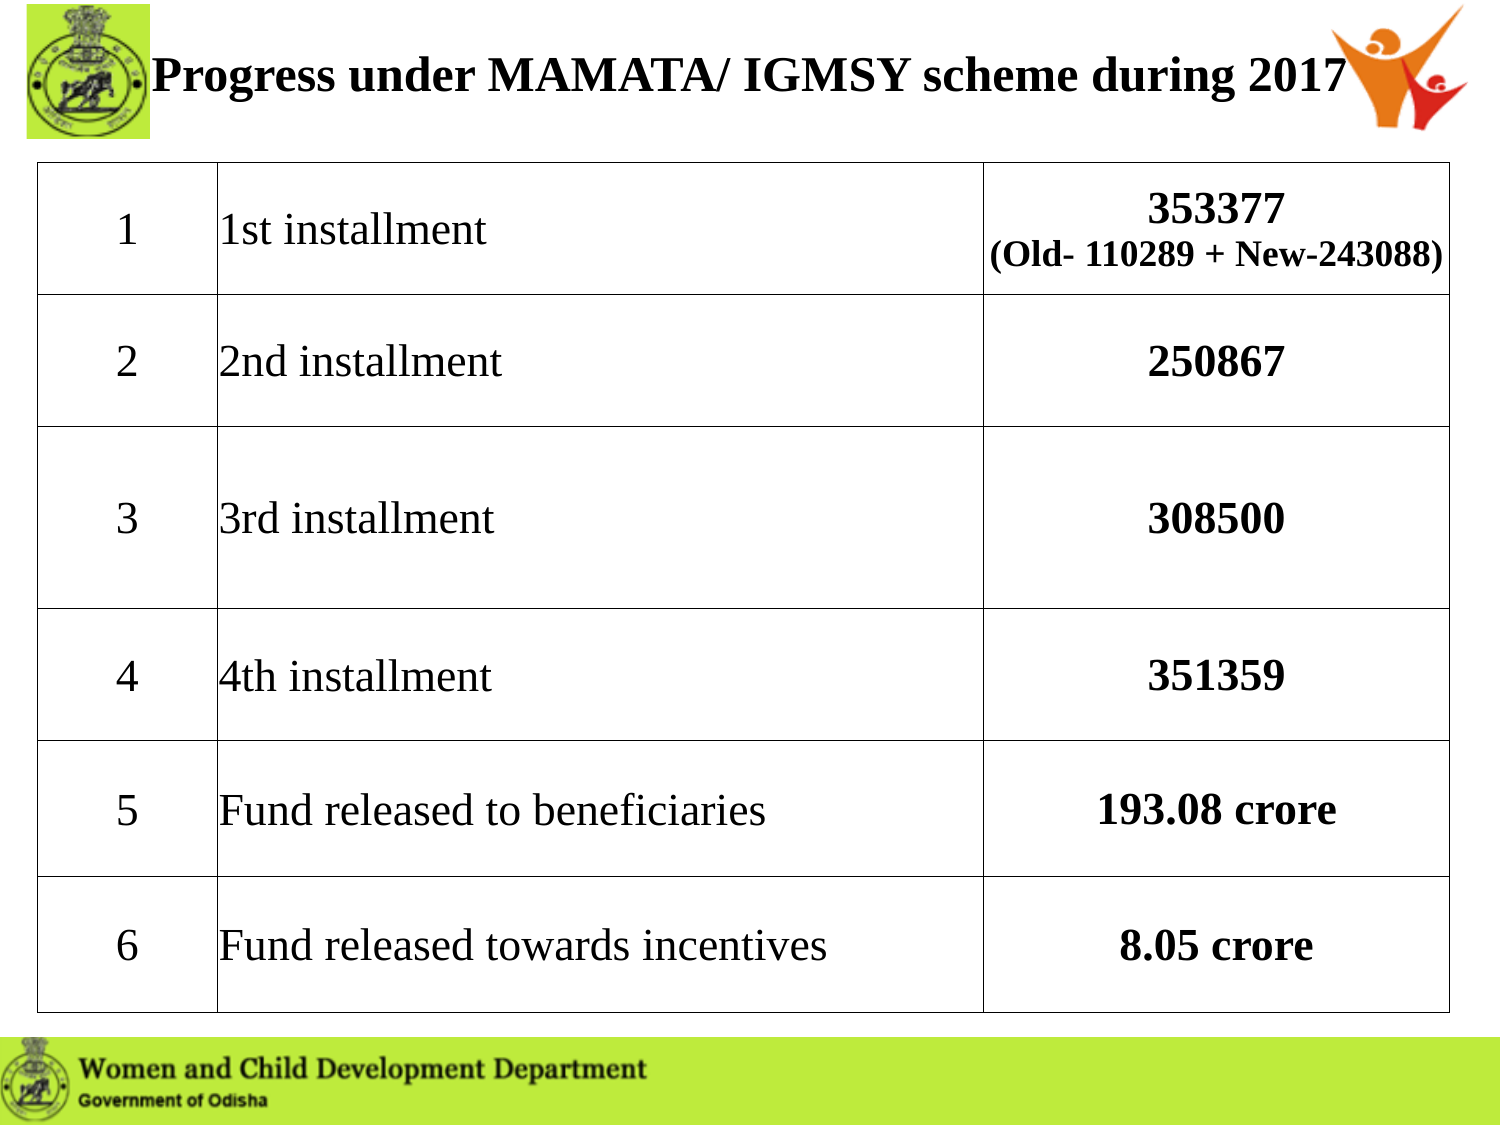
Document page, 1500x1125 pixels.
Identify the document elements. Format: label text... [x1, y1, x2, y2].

table_cell 3rd installment [218, 427, 983, 608]
table_cell Fund released towards incentives [218, 877, 983, 1012]
picture [26, 3, 151, 139]
table_cell 6 [38, 877, 217, 1012]
table_cell 2 [38, 295, 217, 426]
table_cell 2nd installment [218, 295, 983, 426]
table_cell 5 [38, 741, 217, 876]
table_cell 351359 [984, 609, 1449, 740]
table_header 1 [38, 163, 217, 294]
picture [0, 1037, 1500, 1125]
title Progress under MAMATA/ IGMSY scheme during 2017 [154, 24, 1323, 118]
picture [1328, 1, 1478, 138]
table_cell 3 [38, 427, 217, 608]
table_header 353377 (Old- 110289 + New-243088) [984, 163, 1449, 294]
table_cell 4 [38, 609, 217, 740]
table_cell 308500 [984, 427, 1449, 608]
table_header 1st installment [218, 163, 983, 294]
table_cell Fund released to beneficiaries [218, 741, 983, 876]
table_cell 8.05 crore [984, 877, 1449, 1012]
table_cell 193.08 crore [984, 741, 1449, 876]
table_cell 4th installment [218, 609, 983, 740]
table_cell 250867 [984, 295, 1449, 426]
